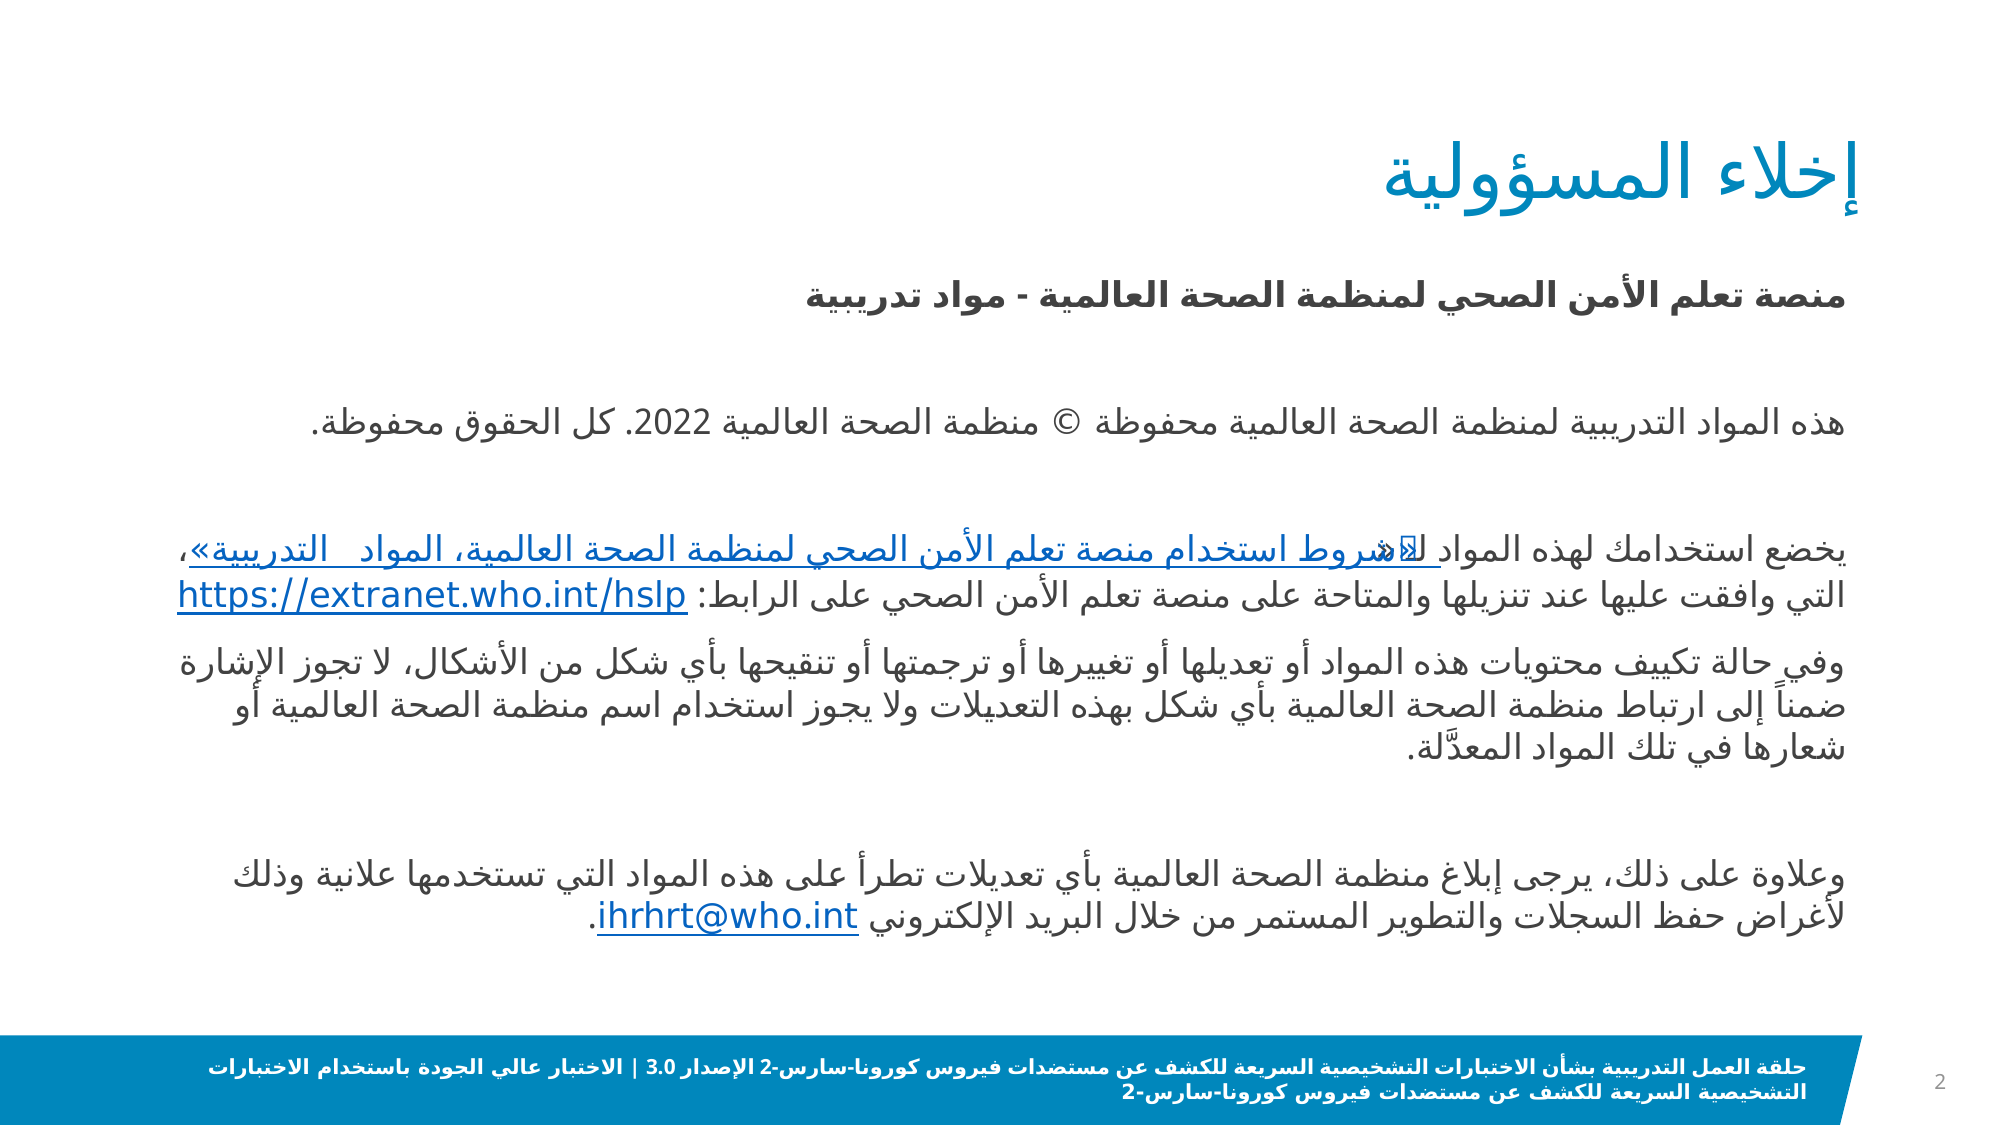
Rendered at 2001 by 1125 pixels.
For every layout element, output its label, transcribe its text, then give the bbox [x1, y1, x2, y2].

title إخلاء المسؤولية [137, 59, 1863, 215]
slide_number 2 [1862, 1035, 1947, 1125]
list منصة تعلم الأمن الصحي لمنظمة الصحة العالمية - مواد تدريبية هذه المواد التدريبية لمنظمة الصحة العالمية محفوظة © منظمة الصحة العالمية 2022. كل الحقوق محفوظة. يخضع استخدامك لهذه المواد لـ «شروط استخدام منصة تعلم الأمن الصحي لمنظمة الصحة العالمية، المواد التدريبية»، التي وافقت عليها عند تنزيلها والمتاحة على منصة تعلم الأمن الصحي على الرابط: https://extranet.who.int/hslp وفي حالة تكييف محتويات هذه المواد أو تعديلها أو تغييرها أو ترجمتها أو تنقيحها بأي شكل من الأشكال، لا تجوز الإشارة ضمناً إلى ارتباط منظمة الصحة العالمية بأي شكل بهذه التعديلات ولا يجوز استخدام اسم منظمة الصحة العالمية أو شعارها في تلك المواد المعدَّلة. وعلاوة على ذلك، يرجى إبلاغ منظمة الصحة العالمية بأي تعديلات تطرأ على هذه المواد التي تستخدمها علانية وذلك لأغراض حفظ السجلات والتطوير المستمر من خلال البريد الإلكتروني ihrhrt@who.int. [137, 264, 1863, 993]
footer حلقة العمل التدريبية بشأن الاختبارات التشخيصية السريعة للكشف عن مستضدات فيروس كورونا-سارس-2 الإصدار 3.0 | الاختبار عالي الجودة باستخدام الاختبارات التشخيصية السريعة للكشف عن مستضدات فيروس كورونا-سارس-2 [192, 1037, 1808, 1120]
